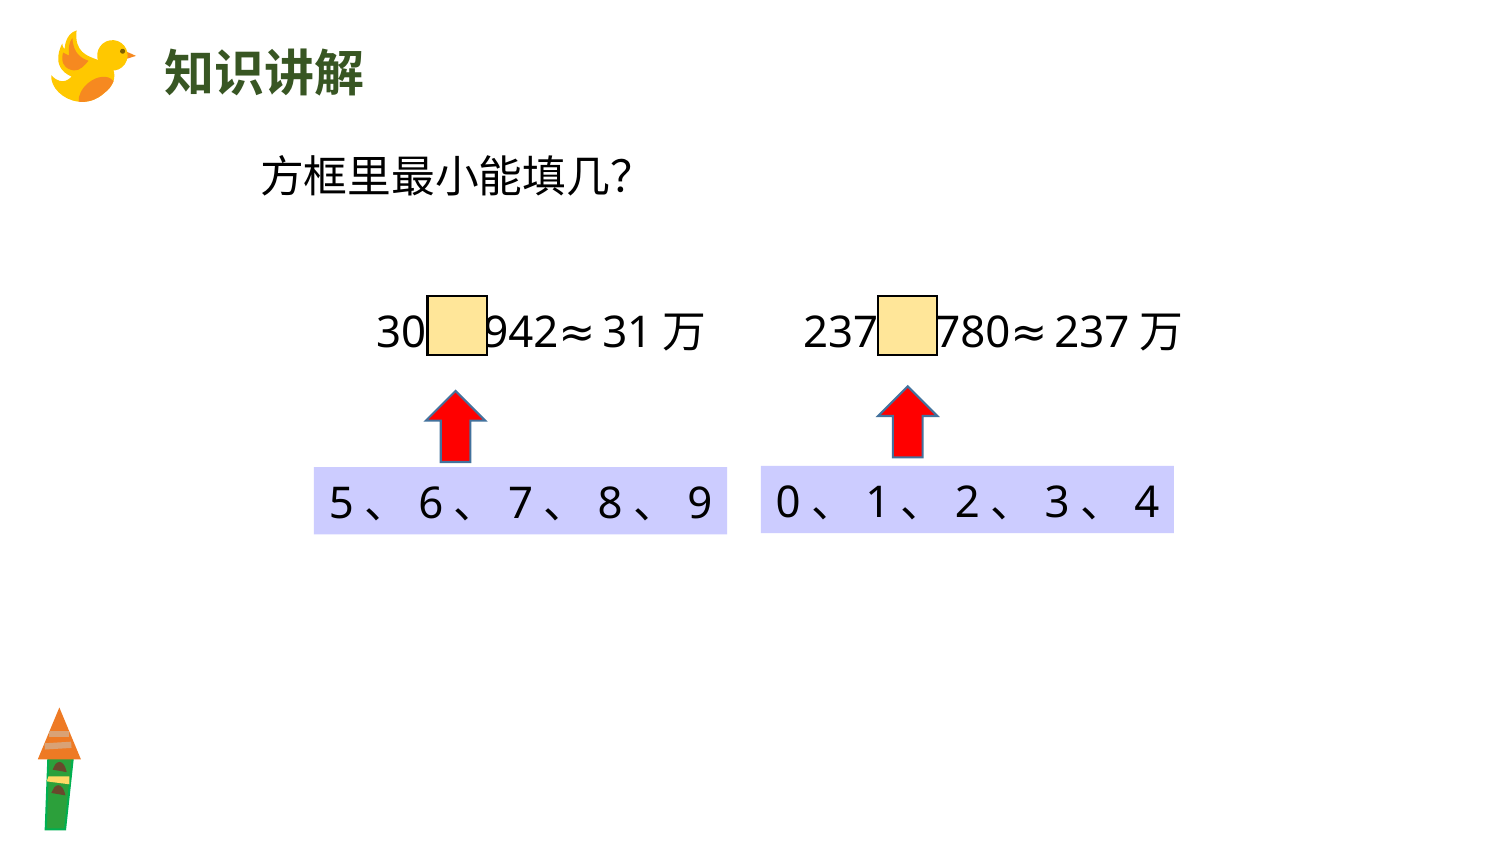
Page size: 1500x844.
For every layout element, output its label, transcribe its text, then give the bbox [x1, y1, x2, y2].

text_box 知识讲解 [152, 35, 376, 107]
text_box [798, 386, 1137, 535]
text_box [789, 295, 1197, 365]
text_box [363, 295, 720, 365]
text_box 方框里最小能填几？ [248, 143, 666, 260]
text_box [351, 390, 690, 536]
